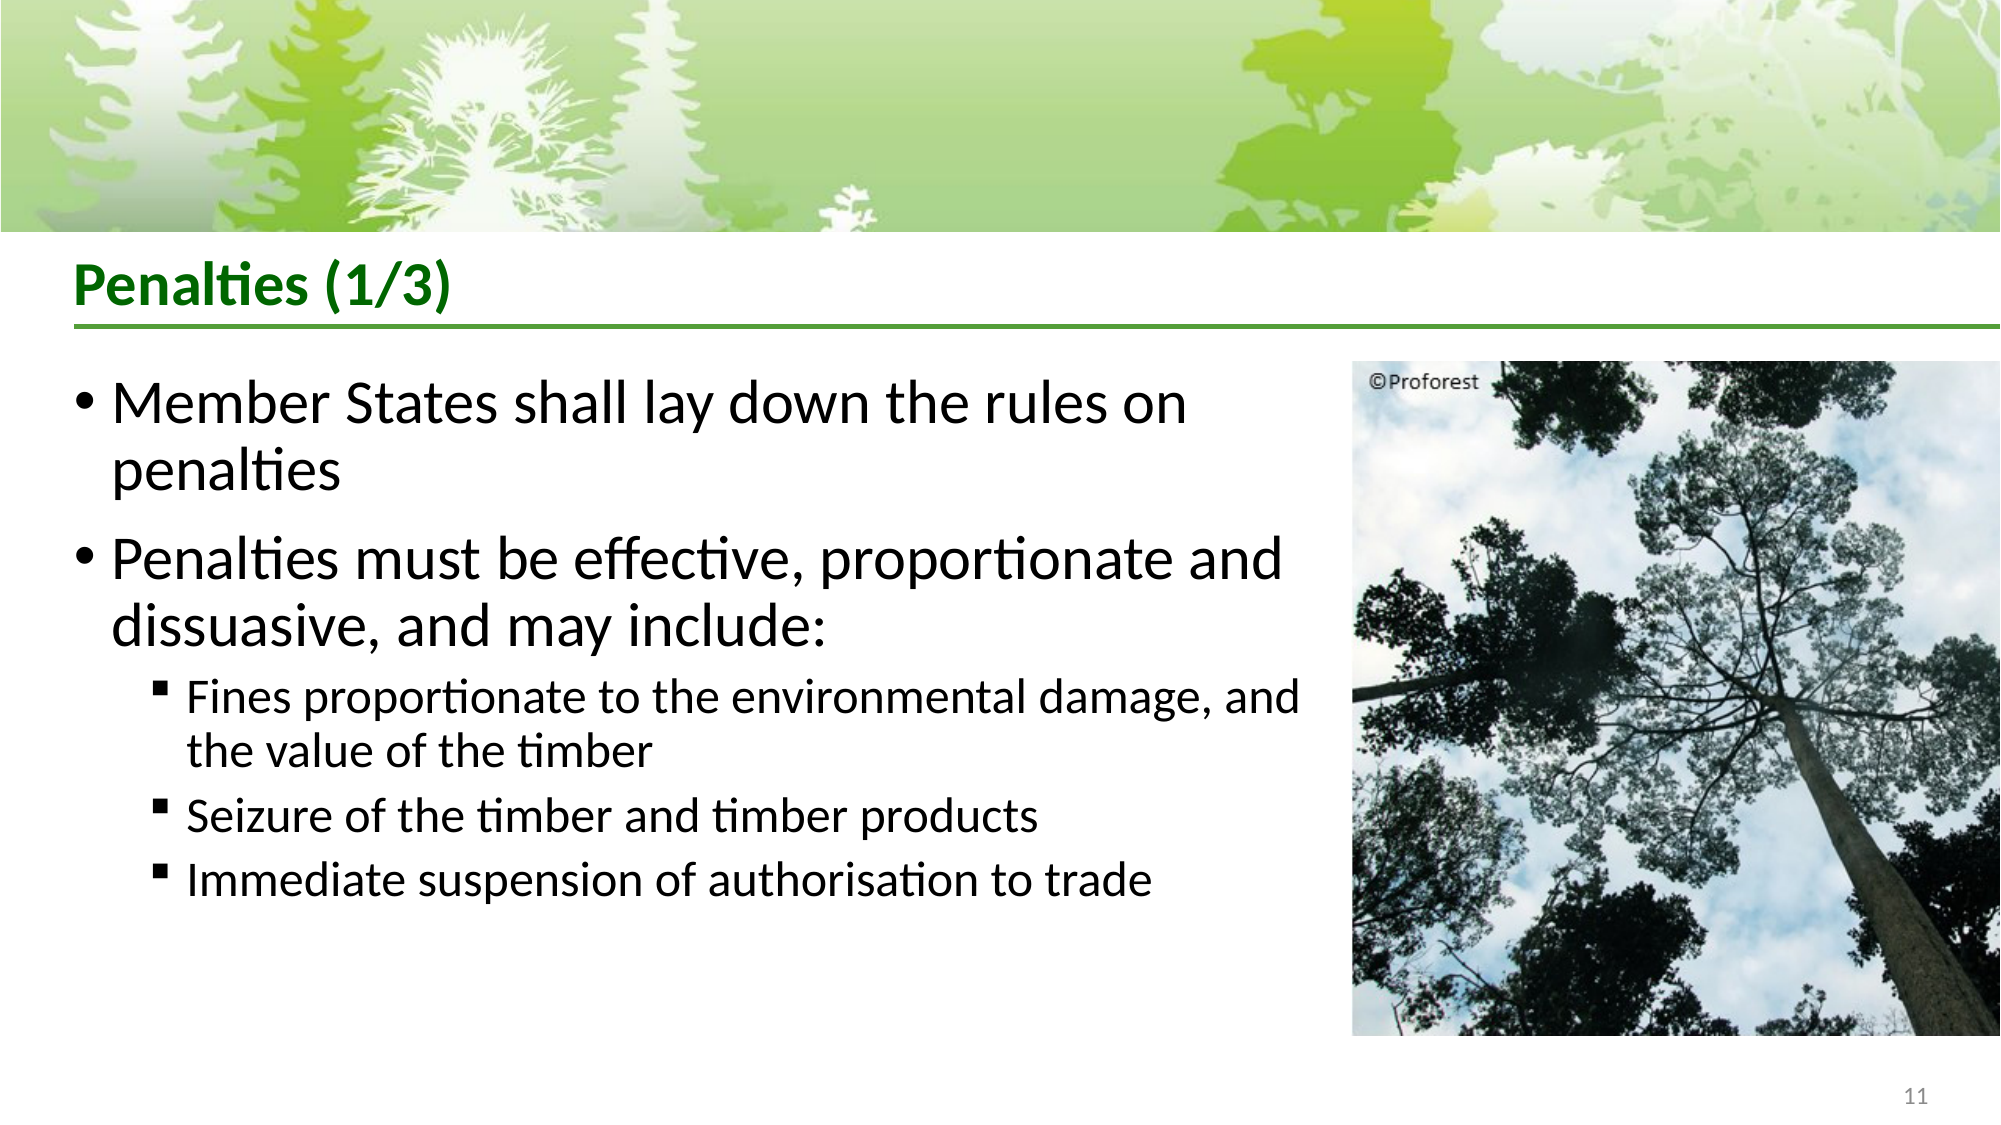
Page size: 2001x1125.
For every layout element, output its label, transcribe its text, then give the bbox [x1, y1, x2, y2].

title Penalties (1/3) [58, 191, 1409, 362]
slide_number 11 [1493, 1065, 1944, 1125]
list Member States shall lay down the rules on penalties Penalties must be effective, proportionate and dissuasive, and may include: Fines proportionate to the environmental damage, and the value of the timber Seizure of the timber and timber products Immediate suspension of authorisation to trade [58, 362, 1352, 1105]
picture [0, 0, 2000, 232]
picture [1351, 361, 2000, 1036]
